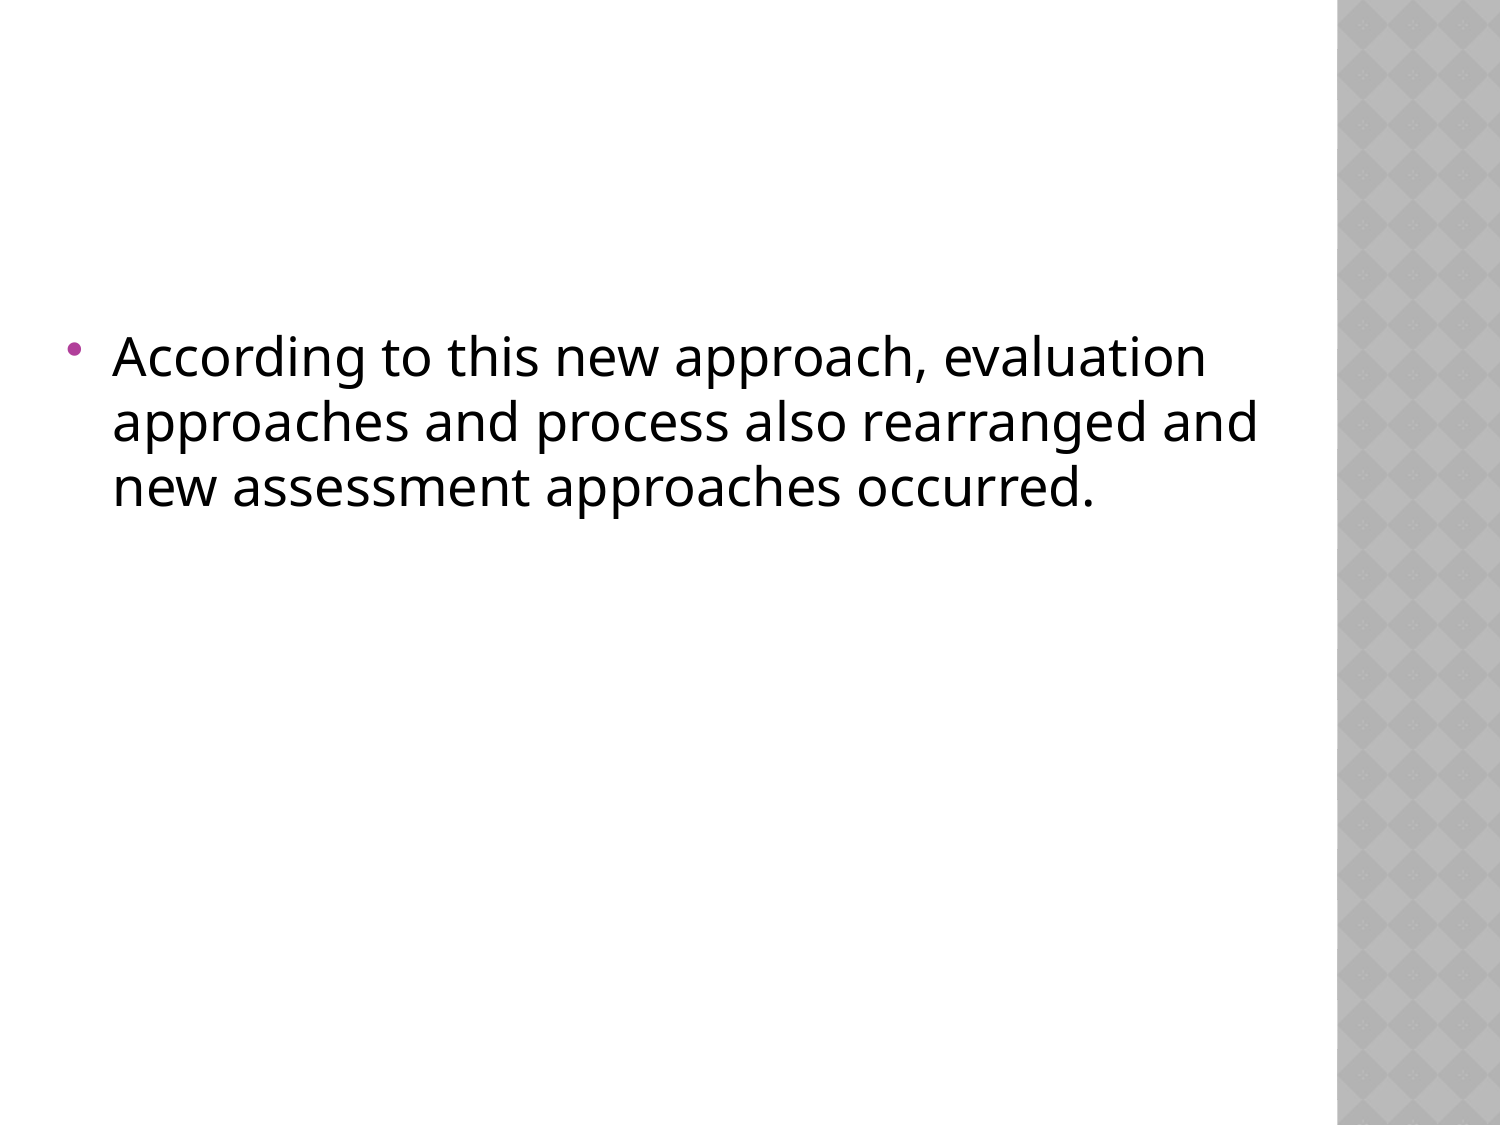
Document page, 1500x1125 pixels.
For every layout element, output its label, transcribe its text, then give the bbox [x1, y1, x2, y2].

list According to this new approach, evaluation approaches and process also rearranged and new assessment approaches occurred. [53, 314, 1341, 799]
